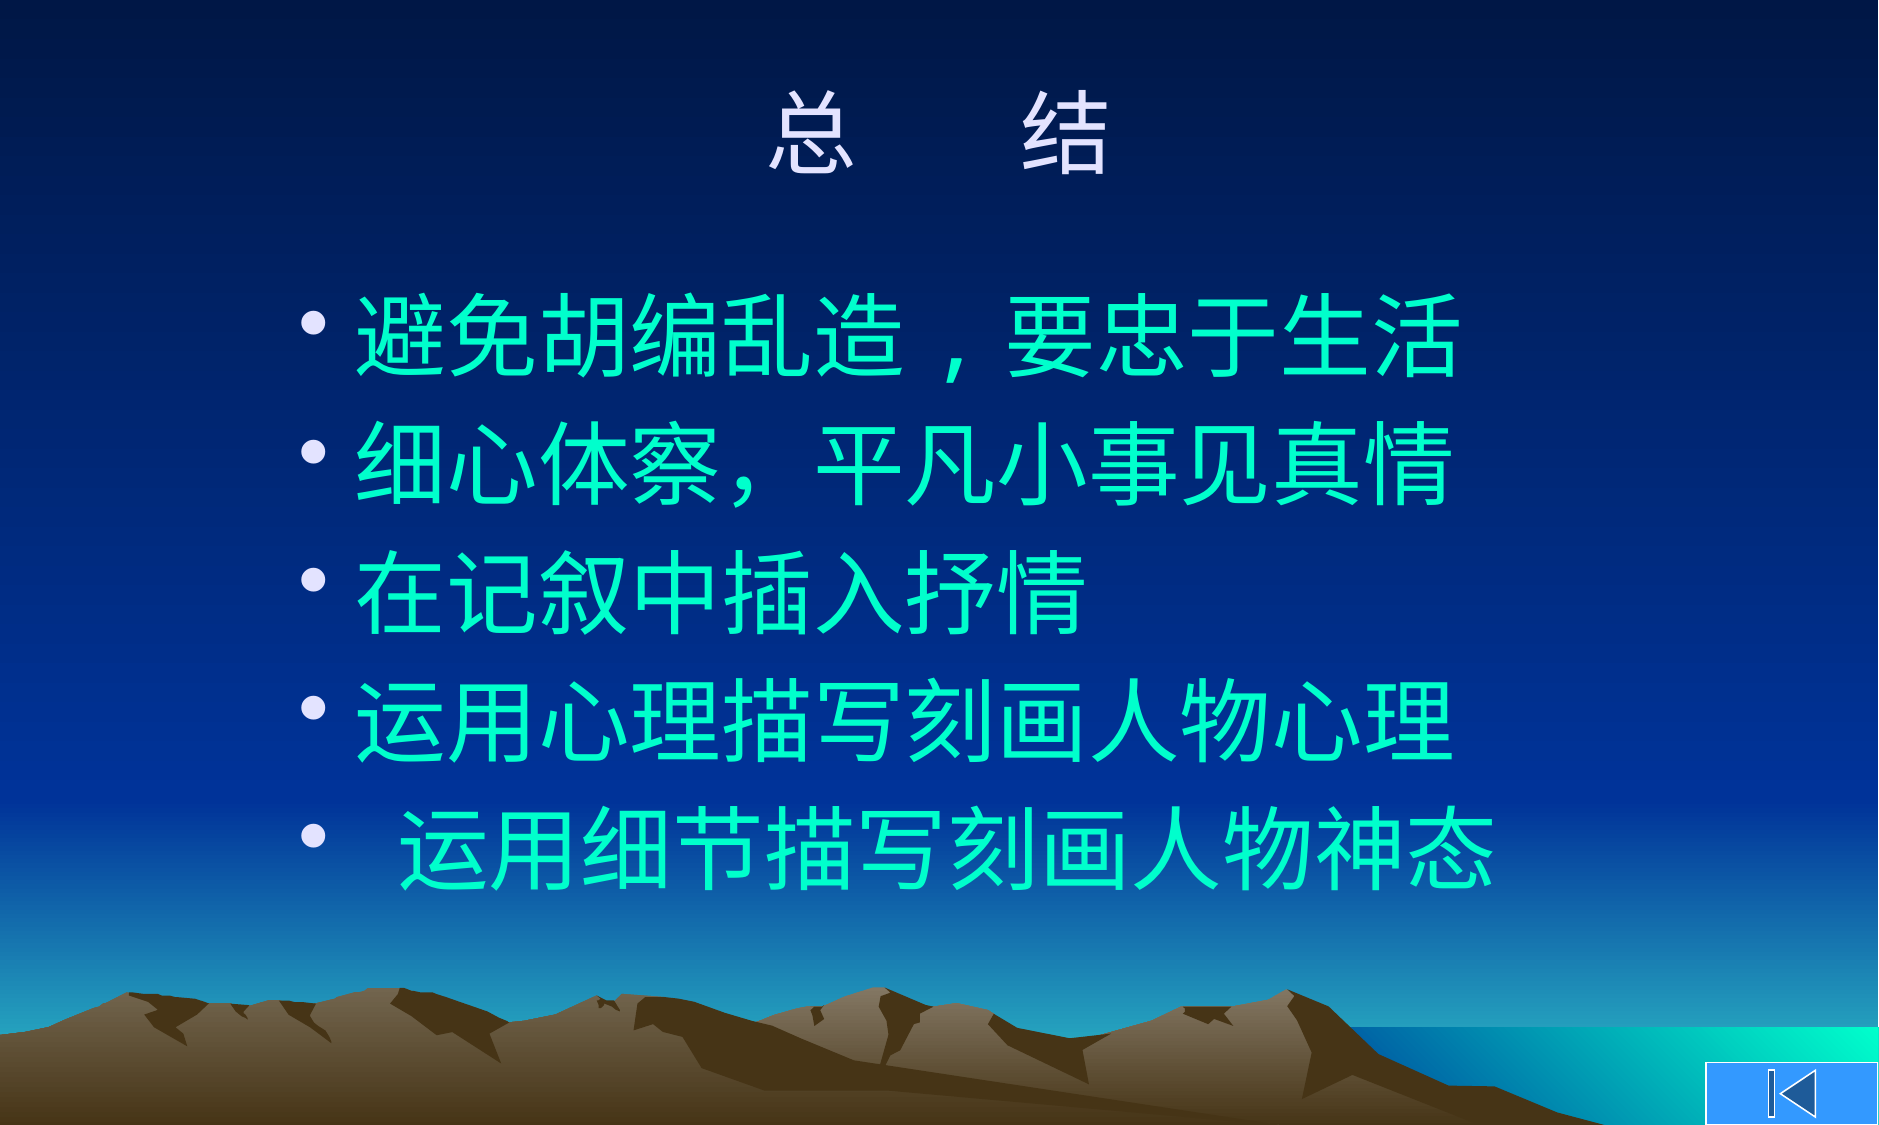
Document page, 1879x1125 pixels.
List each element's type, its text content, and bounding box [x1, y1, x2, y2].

list 避免胡编乱造,要忠于生活 细心体察，平凡小事见真情 在记叙中插入抒情 运用心理描写刻画人物心理 运用细节描写刻画人物神态 [283, 271, 1761, 1000]
text_box [1705, 1062, 1879, 1125]
title 总 结 [94, 37, 1785, 225]
